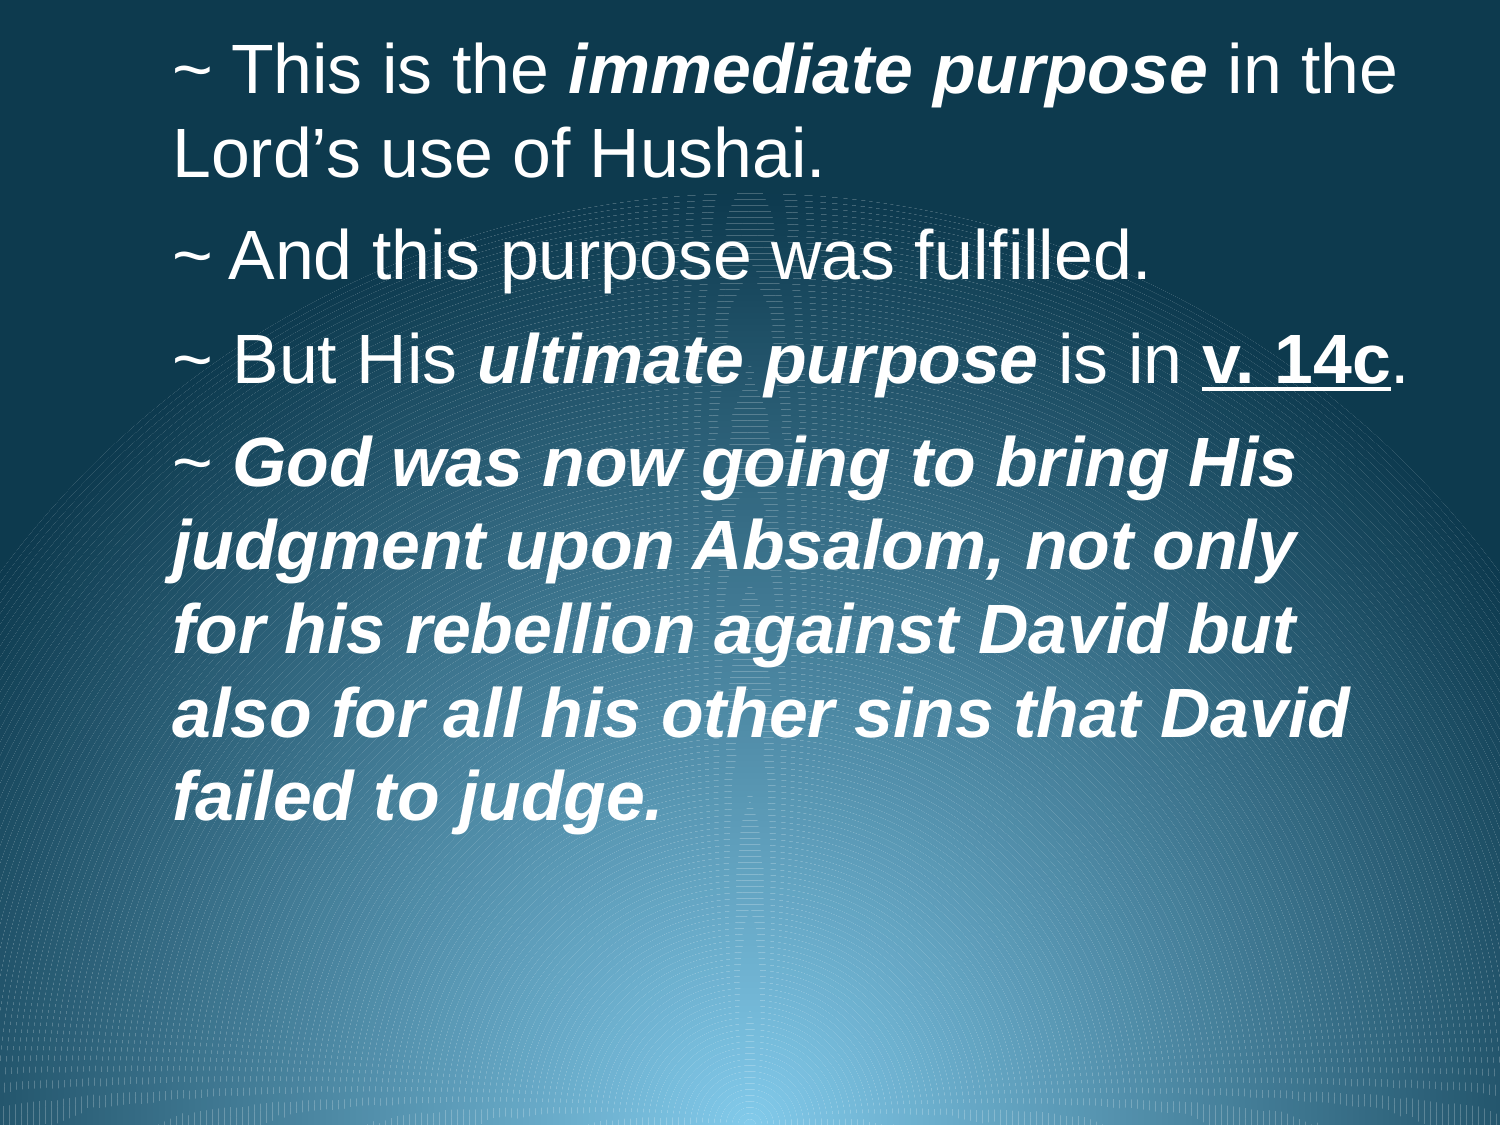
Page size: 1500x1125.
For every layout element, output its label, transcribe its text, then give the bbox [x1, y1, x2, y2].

subtitle ~ This is the immediate purpose in the Lord’s use of Hushai. ~ And this purpose was fulfilled. ~ But His ultimate purpose is in v. 14c. ~ God was now going to bring His judgment upon Absalom, not only for his rebellion against David but also for all his other sins that David failed to judge. [18, 16, 1482, 1109]
